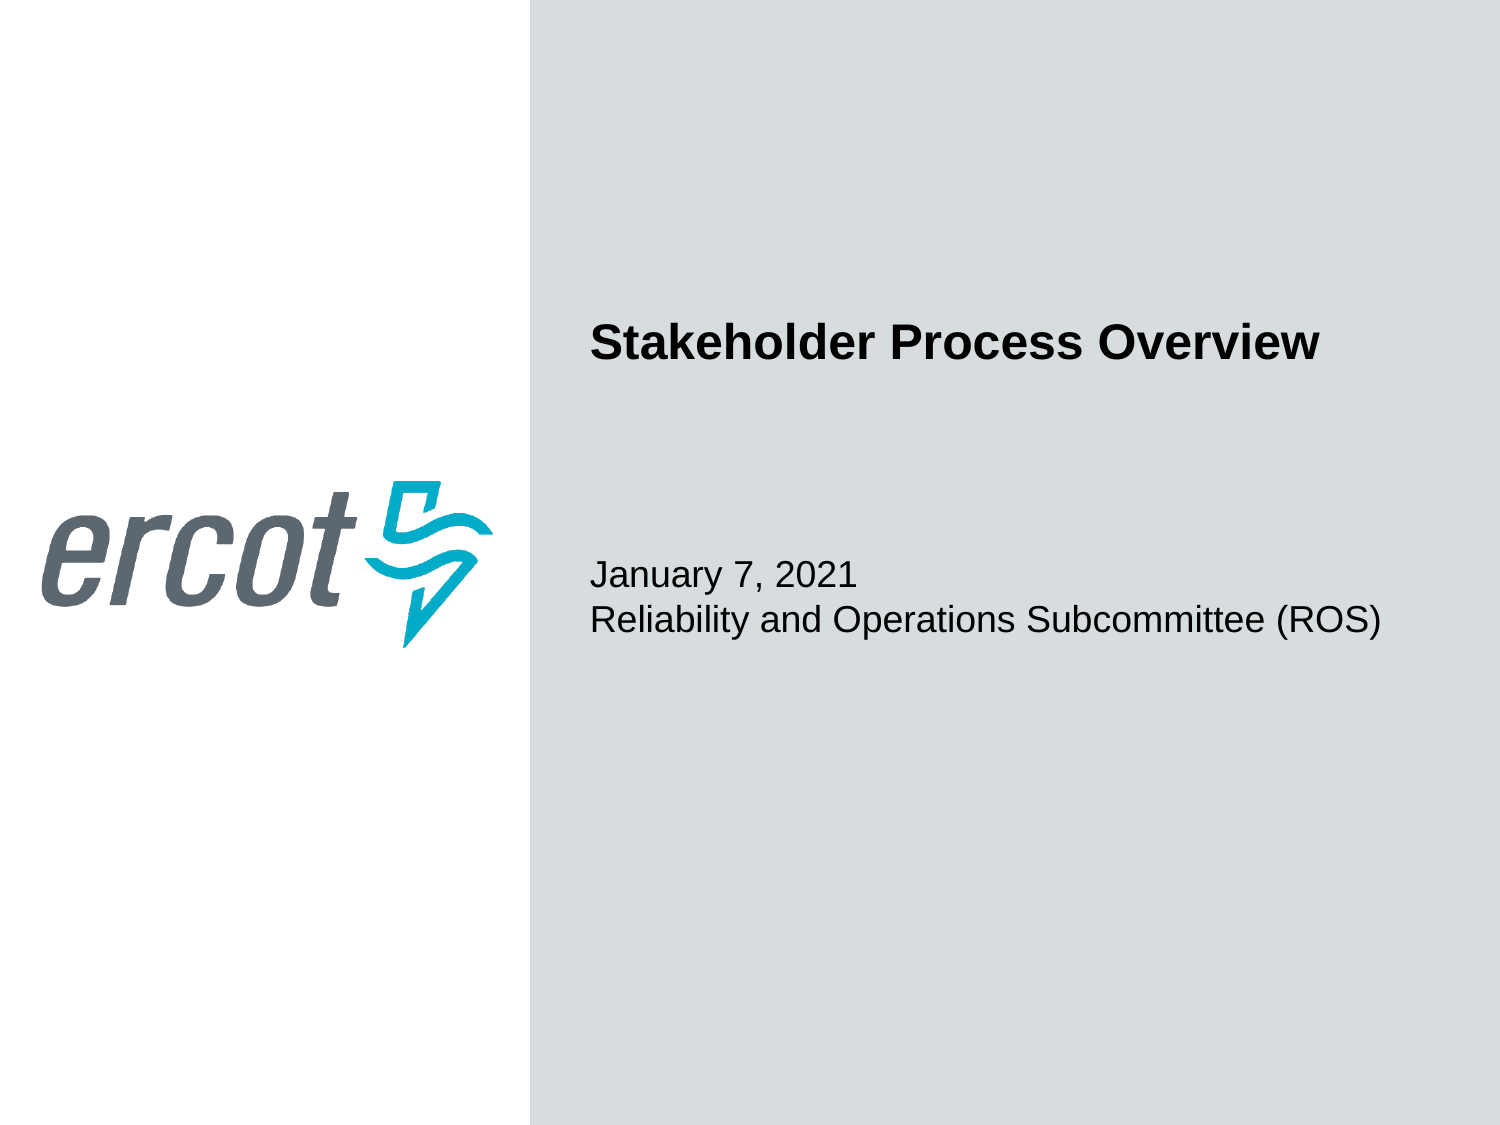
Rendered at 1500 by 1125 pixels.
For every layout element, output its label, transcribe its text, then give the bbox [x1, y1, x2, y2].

text_box Stakeholder Process Overview January 7, 2021 Reliability and Operations Subcommittee (ROS) [575, 302, 1487, 648]
picture [32, 471, 501, 654]
